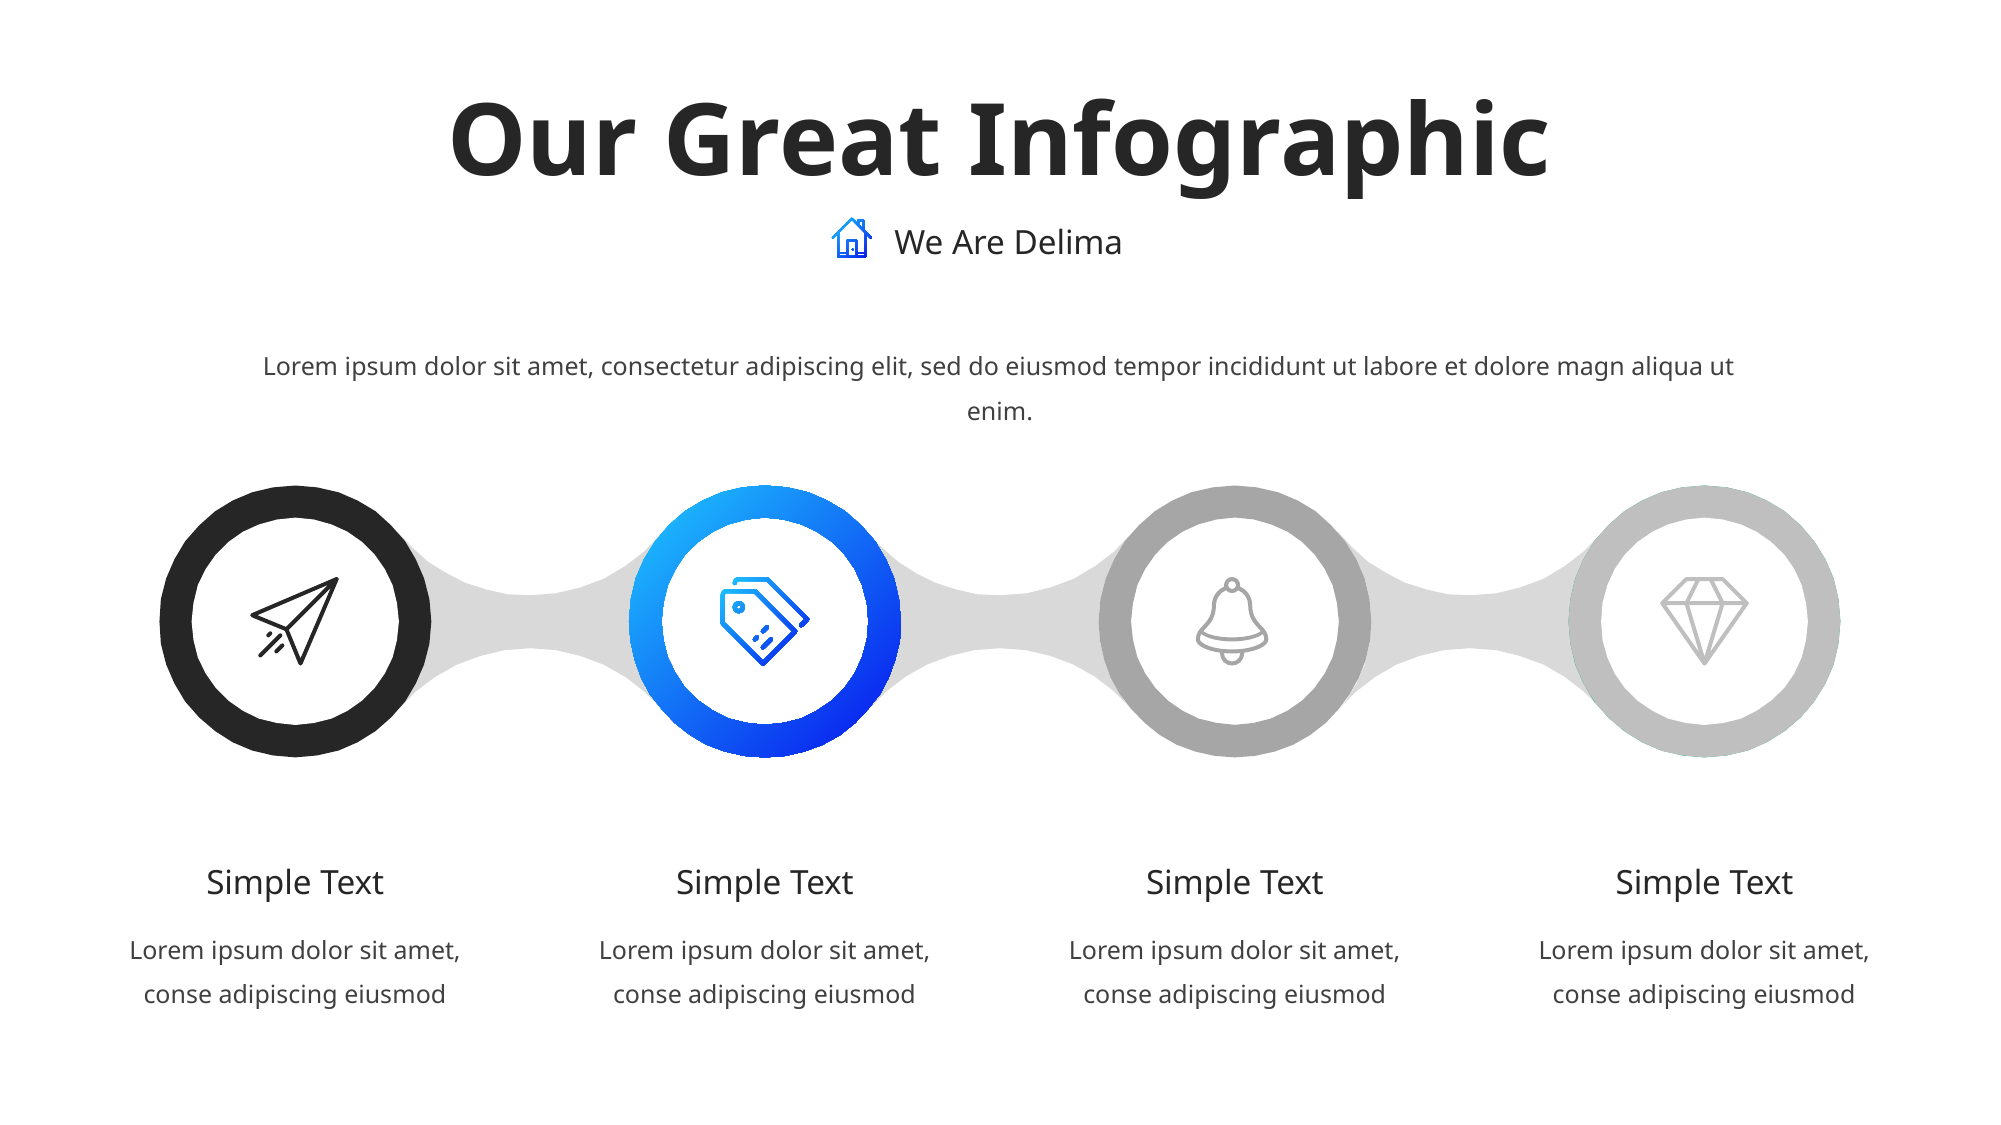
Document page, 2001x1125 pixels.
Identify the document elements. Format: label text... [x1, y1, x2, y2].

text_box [103, 854, 487, 1018]
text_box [159, 485, 1841, 758]
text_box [371, 68, 1629, 270]
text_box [573, 854, 957, 1018]
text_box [1043, 854, 1427, 1018]
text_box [1513, 854, 1896, 1018]
text_box Lorem ipsum dolor sit amet, consectetur adipiscing elit, sed do eiusmod tempor incididunt ut labore et dolore magn aliqua ut enim. [216, 328, 1784, 433]
